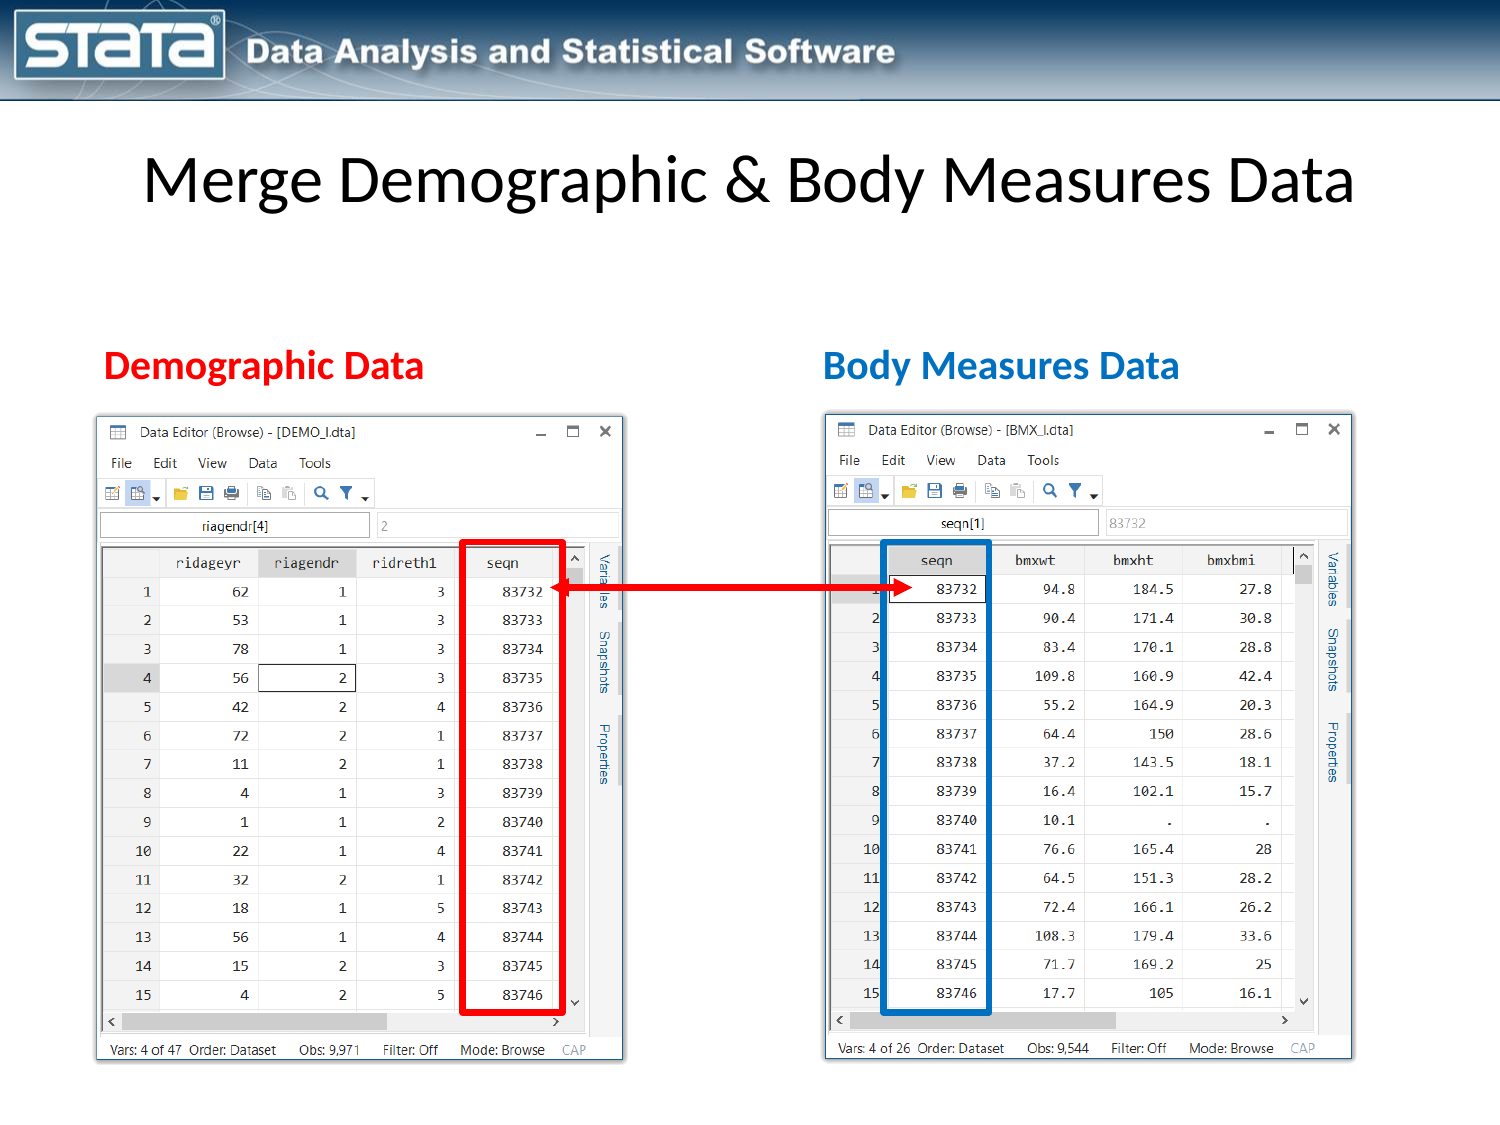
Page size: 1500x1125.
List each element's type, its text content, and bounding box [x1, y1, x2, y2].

picture [0, 0, 1500, 99]
title Merge Demographic & Body Measures Data [0, 99, 1500, 250]
text_box Body Measures Data [808, 330, 1196, 379]
picture [787, 380, 1388, 1097]
picture [74, 395, 638, 1082]
text_box Demographic Data [88, 330, 440, 394]
